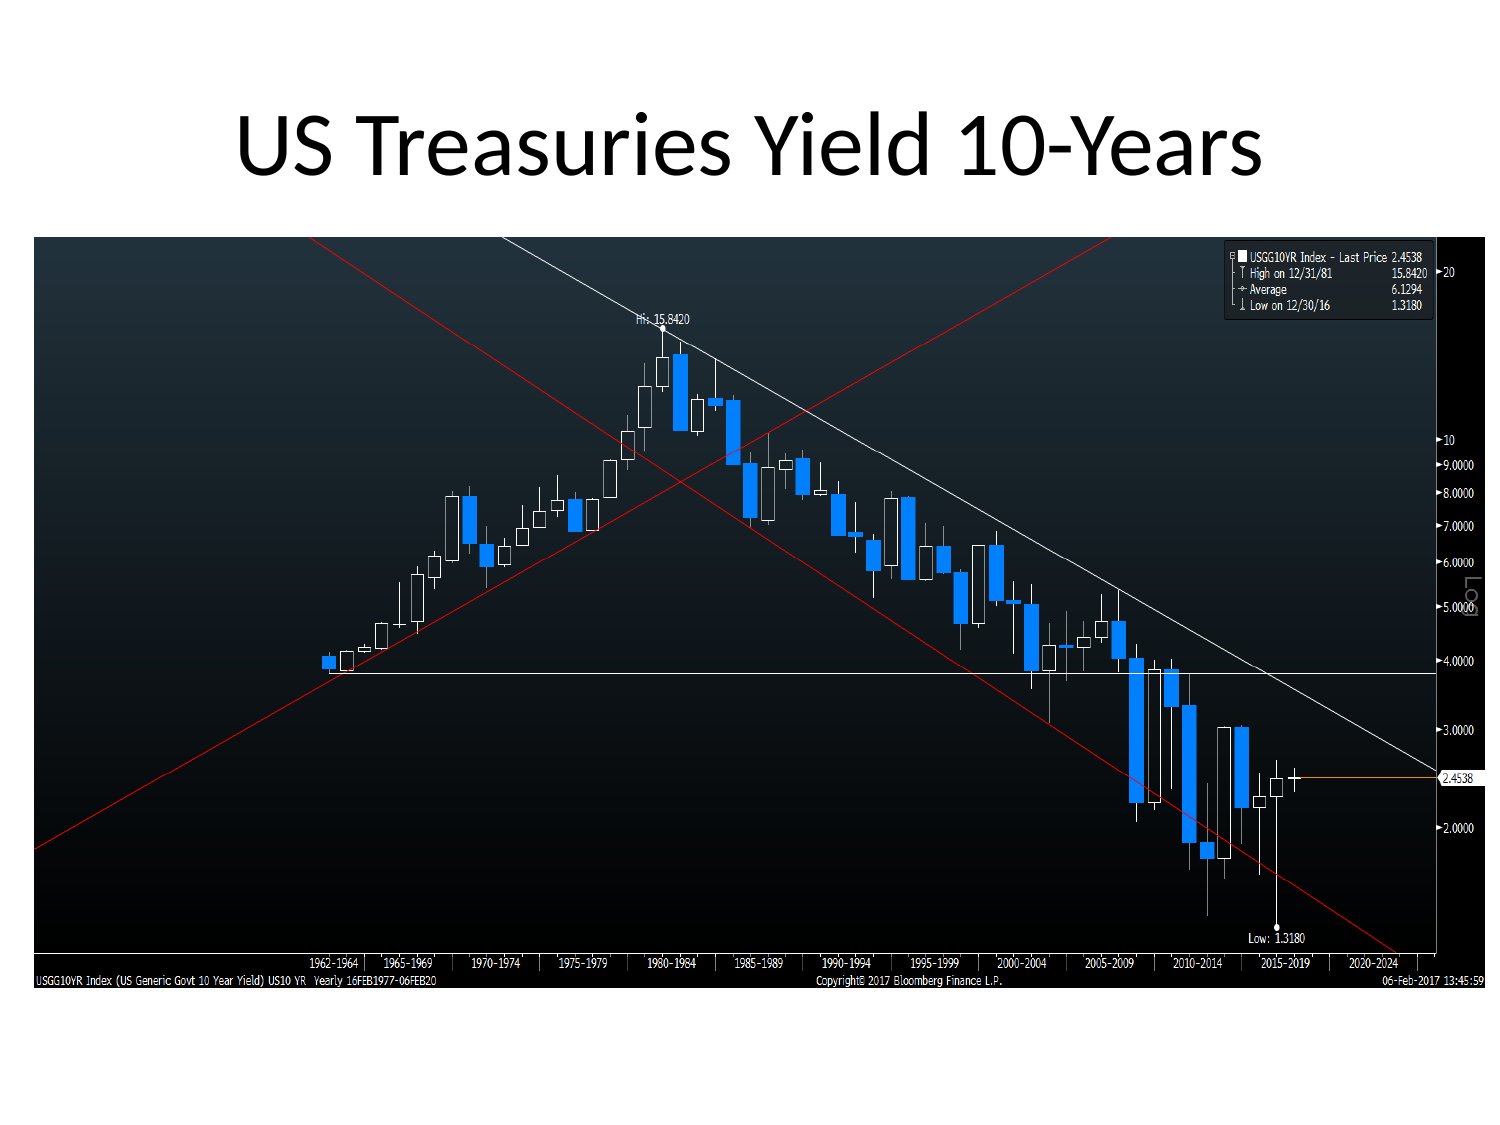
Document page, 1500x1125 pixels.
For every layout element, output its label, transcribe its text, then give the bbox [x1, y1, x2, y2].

picture [34, 237, 1485, 988]
title US Treasuries Yield 10-Years [75, 45, 1425, 233]
